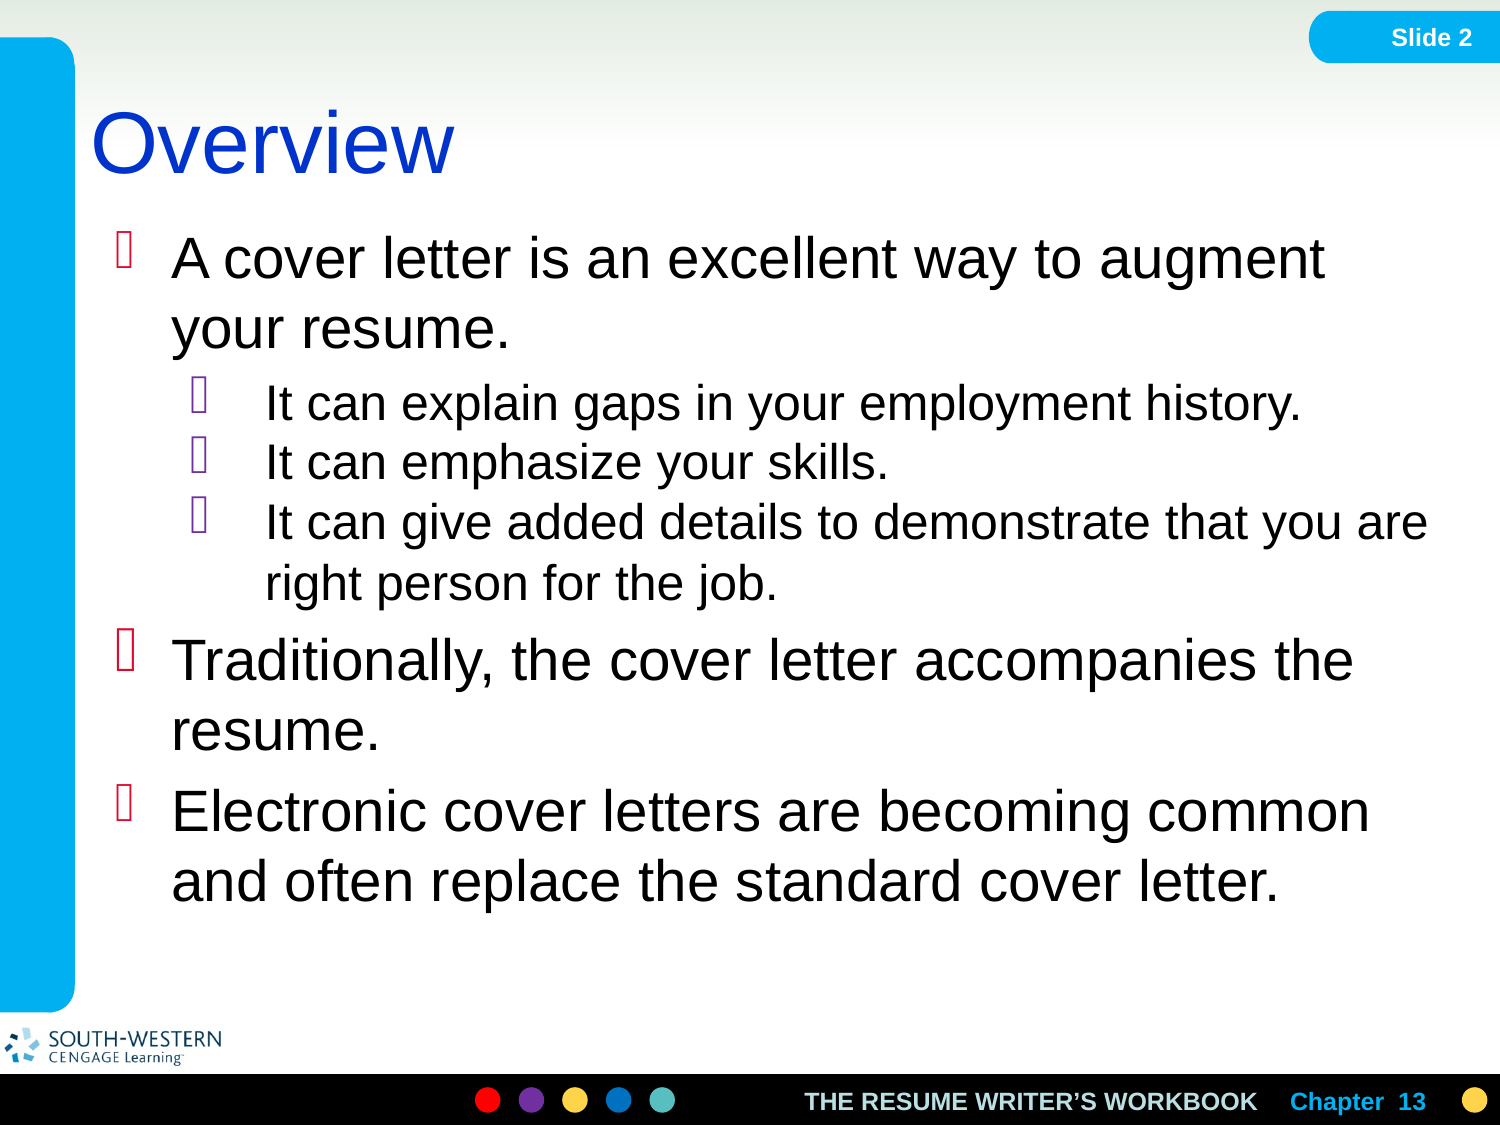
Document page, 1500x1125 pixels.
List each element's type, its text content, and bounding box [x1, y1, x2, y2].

picture [0, 1022, 225, 1073]
slide_number Slide 2 [1312, 13, 1488, 93]
title Overview [74, 44, 1426, 233]
footer Chapter 13 [1274, 1075, 1476, 1125]
list A cover letter is an excellent way to augment your resume. It can explain gaps in your employment history. It can emphasize your skills. It can give added details to demonstrate that you are right person for the job. Traditionally, the cover letter accompanies the resume. Electronic cover letters are becoming common and often replace the standard cover letter. [99, 212, 1451, 956]
